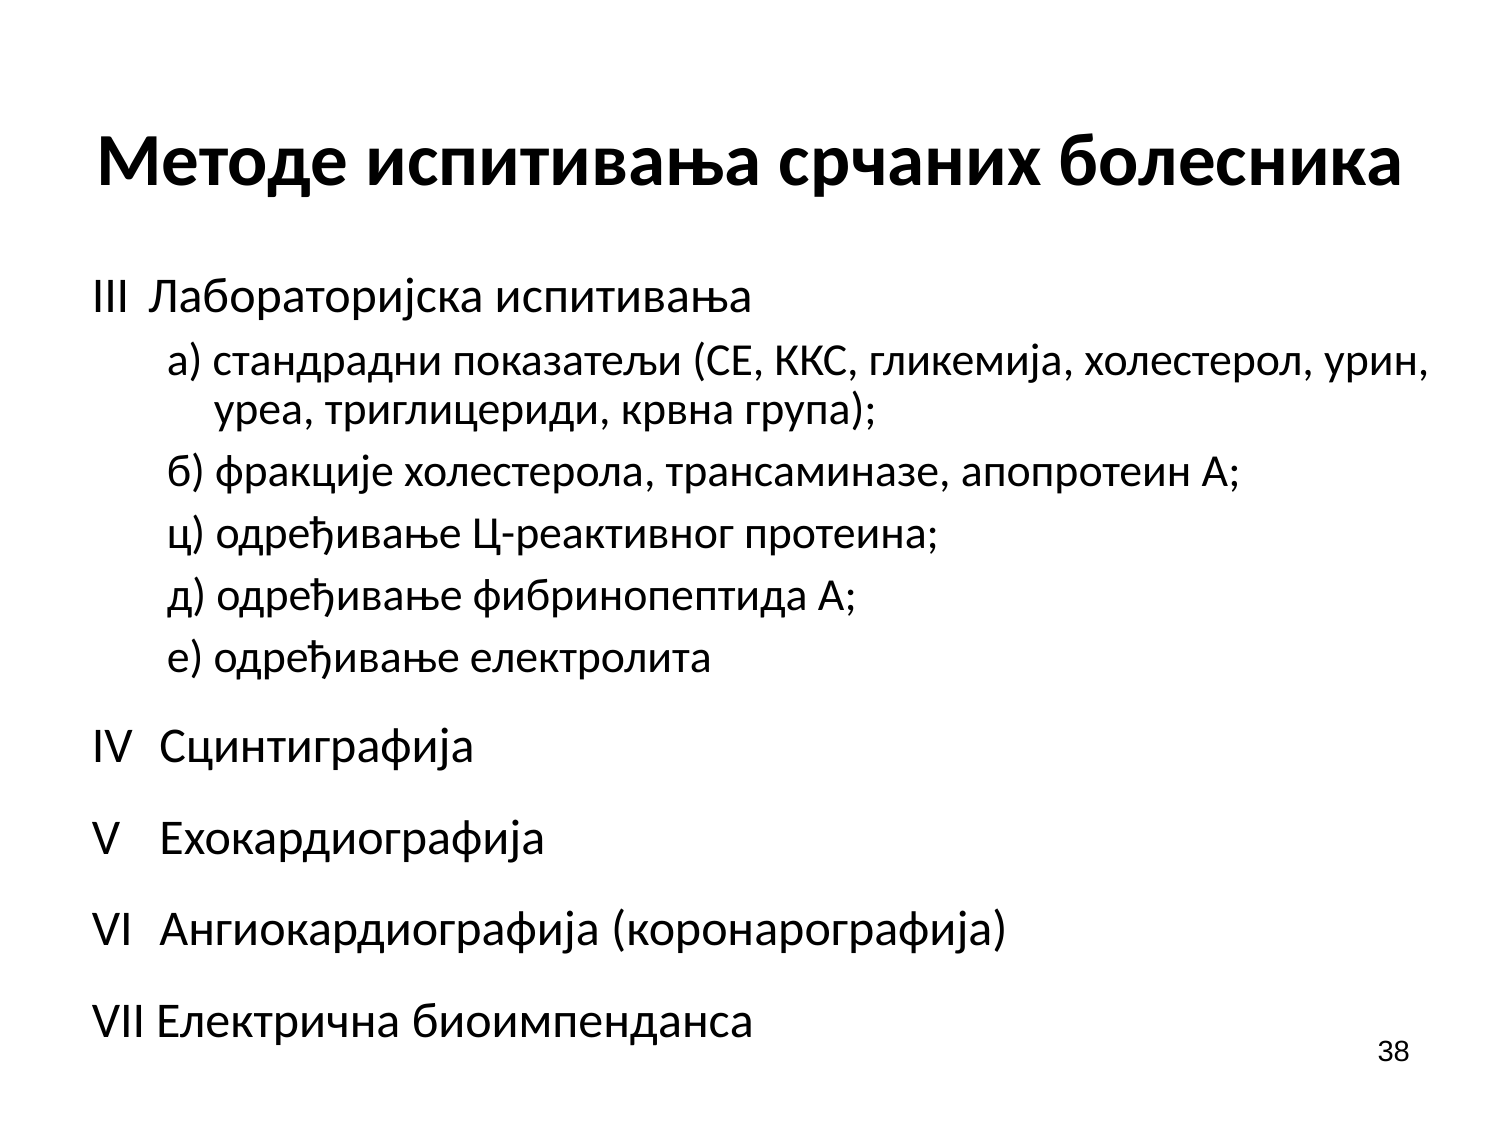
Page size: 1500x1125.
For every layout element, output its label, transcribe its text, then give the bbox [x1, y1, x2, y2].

list III Лабораторијска испитивања а) стандрадни показатељи (СЕ, ККС, гликемија, холестерол, урин, уреа, триглицериди, крвна група); б) фракције холестерола, трансаминазе, апопротеин А; ц) одређивање Ц-реактивног протеина; д) одређивање фибринопептида А; е) одређивање електролита IV Сцинтиграфија V Ехокардиографија VI Ангиокардиографија (коронарографија) VII Електрична биоимпенданса [76, 243, 1450, 1074]
slide_number 38 [1074, 1024, 1425, 1103]
title Методе испитивања срчаних болесника [41, 45, 1459, 208]
